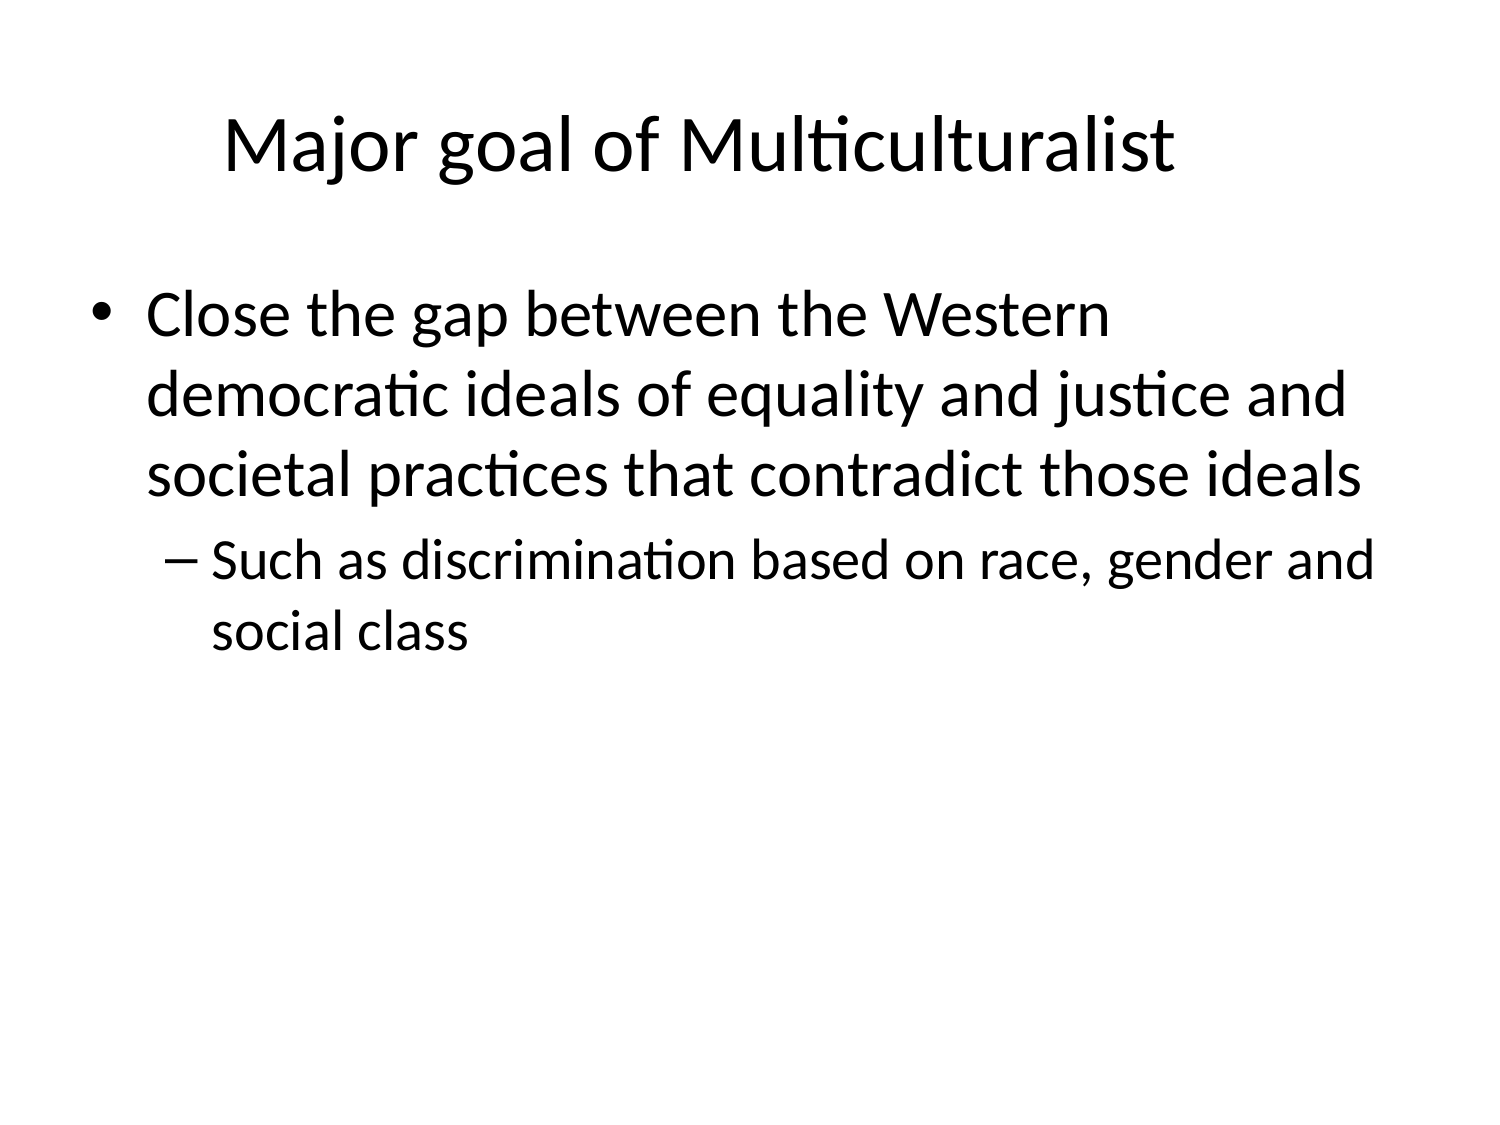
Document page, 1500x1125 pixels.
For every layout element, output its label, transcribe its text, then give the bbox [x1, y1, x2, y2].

list Close the gap between the Western democratic ideals of equality and justice and societal practices that contradict those ideals Such as discrimination based on race, gender and social class [75, 262, 1425, 1005]
title Major goal of Multiculturalist [75, 45, 1425, 233]
